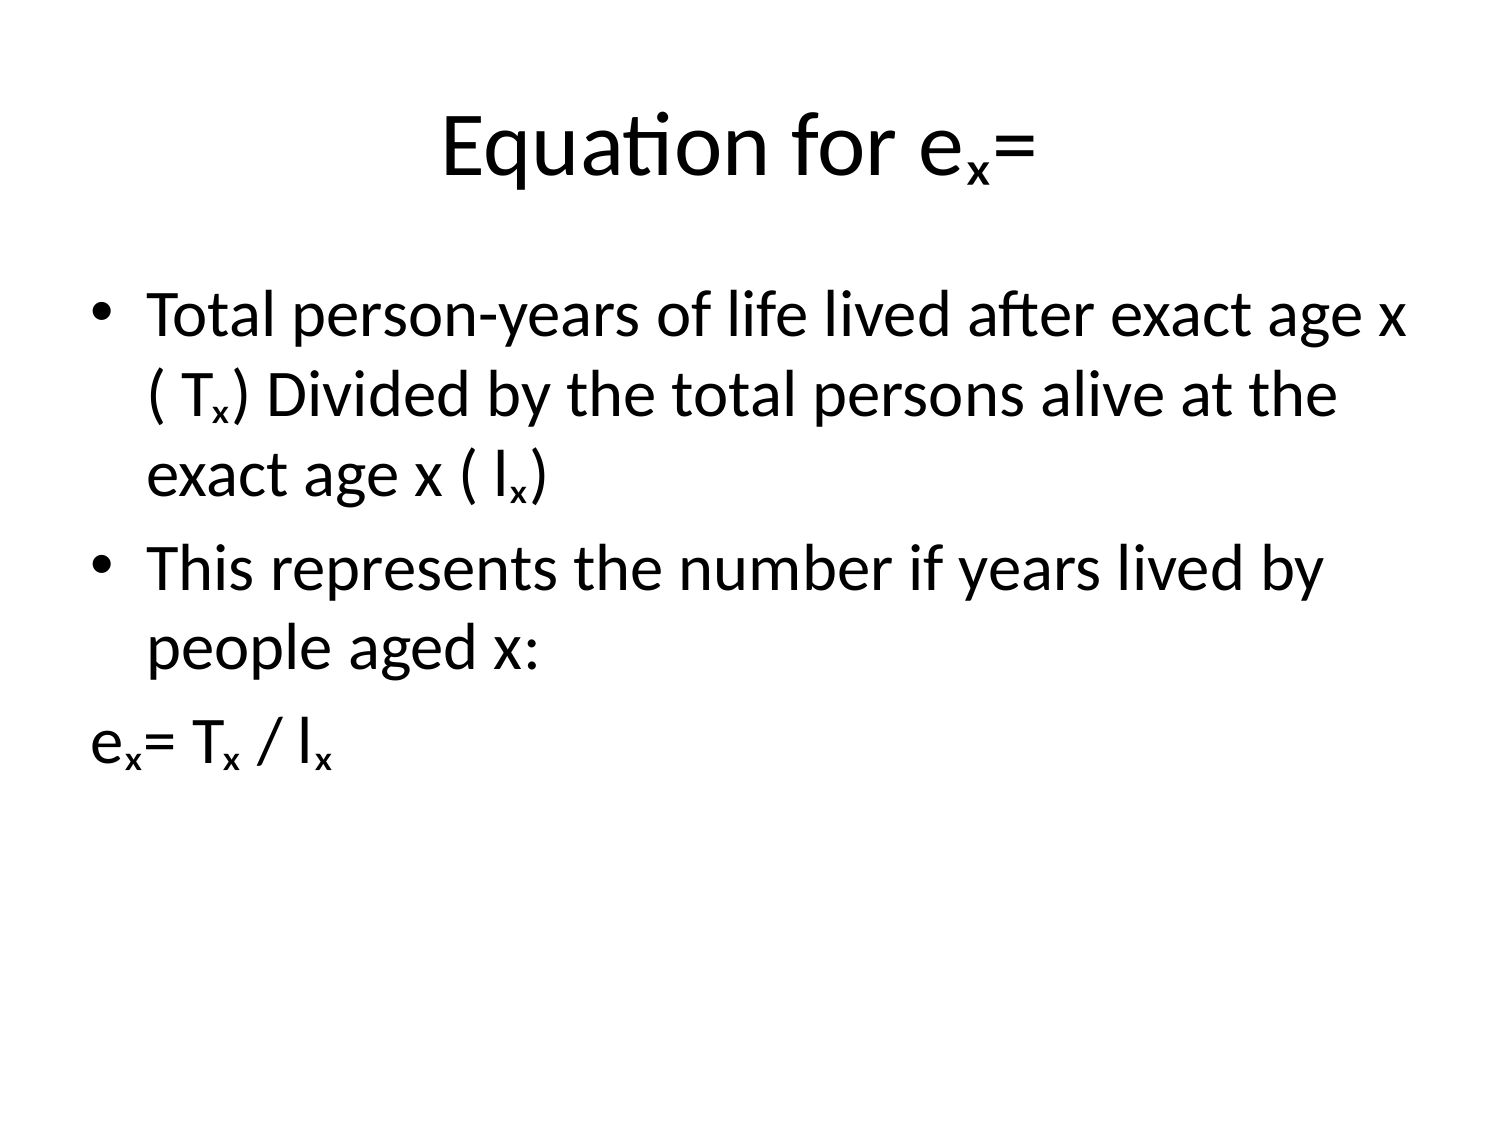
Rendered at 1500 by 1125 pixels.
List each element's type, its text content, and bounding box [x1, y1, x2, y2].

list Total person-years of life lived after exact age x ( Tₓ) Divided by the total persons alive at the exact age x ( lₓ) This represents the number if years lived by people aged x: eₓ= Tₓ / lₓ [75, 262, 1425, 1005]
title Equation for eₓ= [75, 45, 1425, 233]
